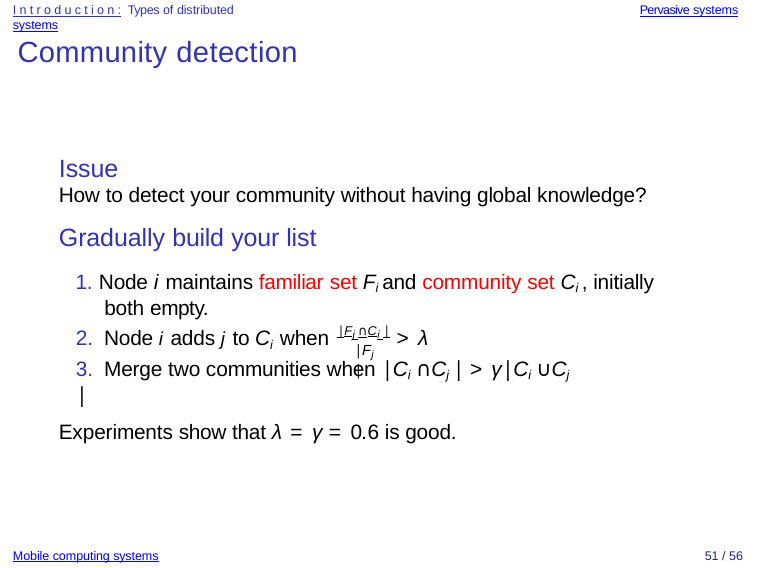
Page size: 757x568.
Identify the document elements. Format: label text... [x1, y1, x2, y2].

text_box Mobile computing systems [10, 546, 162, 563]
text_box Introduction: Types of distributed systems [10, 0, 247, 33]
text_box Pervasive systems [637, 0, 745, 18]
text_box Community detection [15, 30, 301, 69]
text_box 2. Node i adds j to Ci when |Fj ∩Ci | > λ [69, 320, 436, 339]
slide_number 51 / 56 [698, 546, 745, 568]
text_box Issue How to detect your community without having global knowledge? Gradually build your list 1. Node i maintains familiar set Fi and community set Ci , initially both empty. [52, 150, 677, 320]
text_box 3. Merge two communities when |Ci ∩Cj | > γ|Ci ∪Cj | Experiments show that λ = γ = 0.6 is good. [54, 339, 574, 444]
